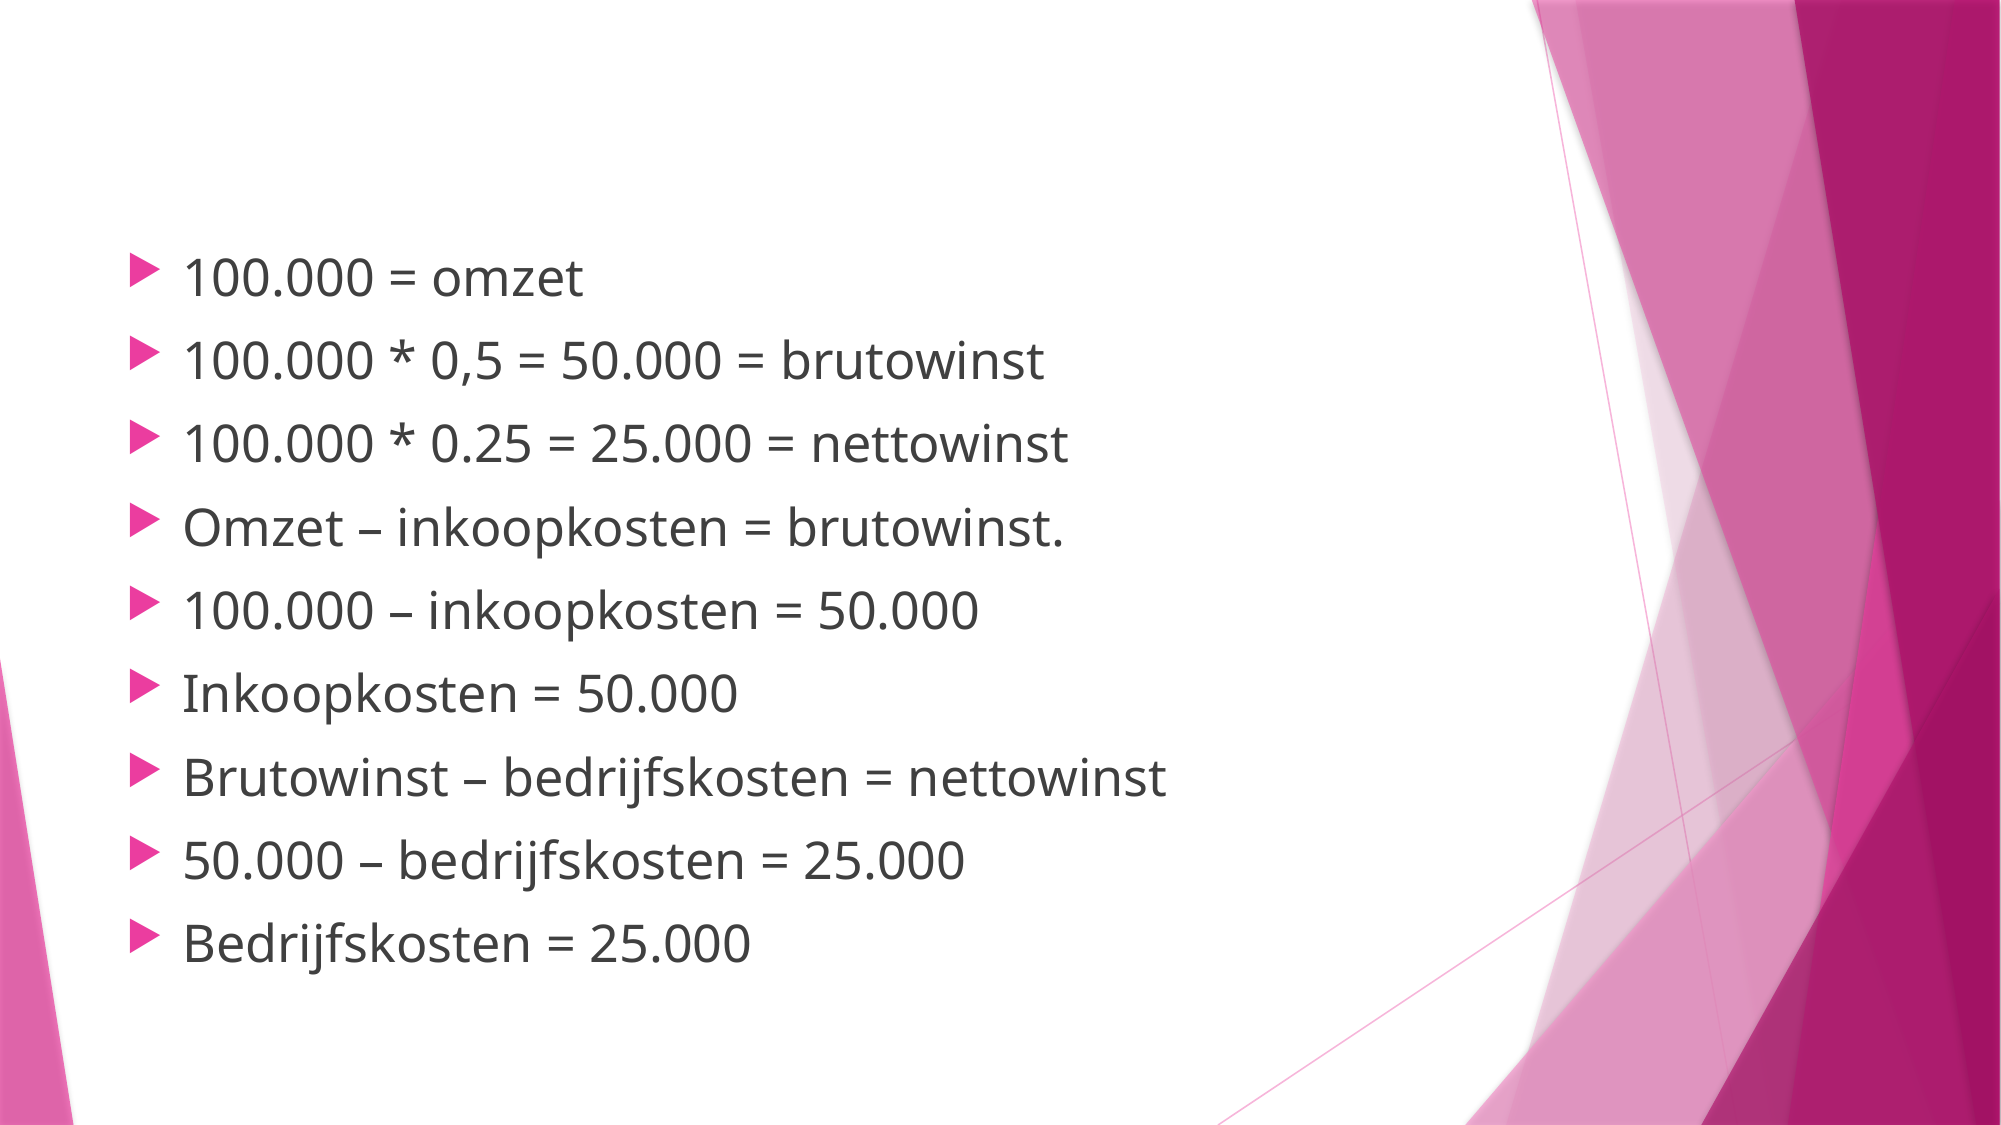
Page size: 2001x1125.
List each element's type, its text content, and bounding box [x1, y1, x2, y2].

list 100.000 = omzet 100.000 * 0,5 = 50.000 = brutowinst 100.000 * 0.25 = 25.000 = nettowinst Omzet – inkoopkosten = brutowinst. 100.000 – inkoopkosten = 50.000 Inkoopkosten = 50.000 Brutowinst – bedrijfskosten = nettowinst 50.000 – bedrijfskosten = 25.000 Bedrijfskosten = 25.000 [111, 236, 1522, 1078]
